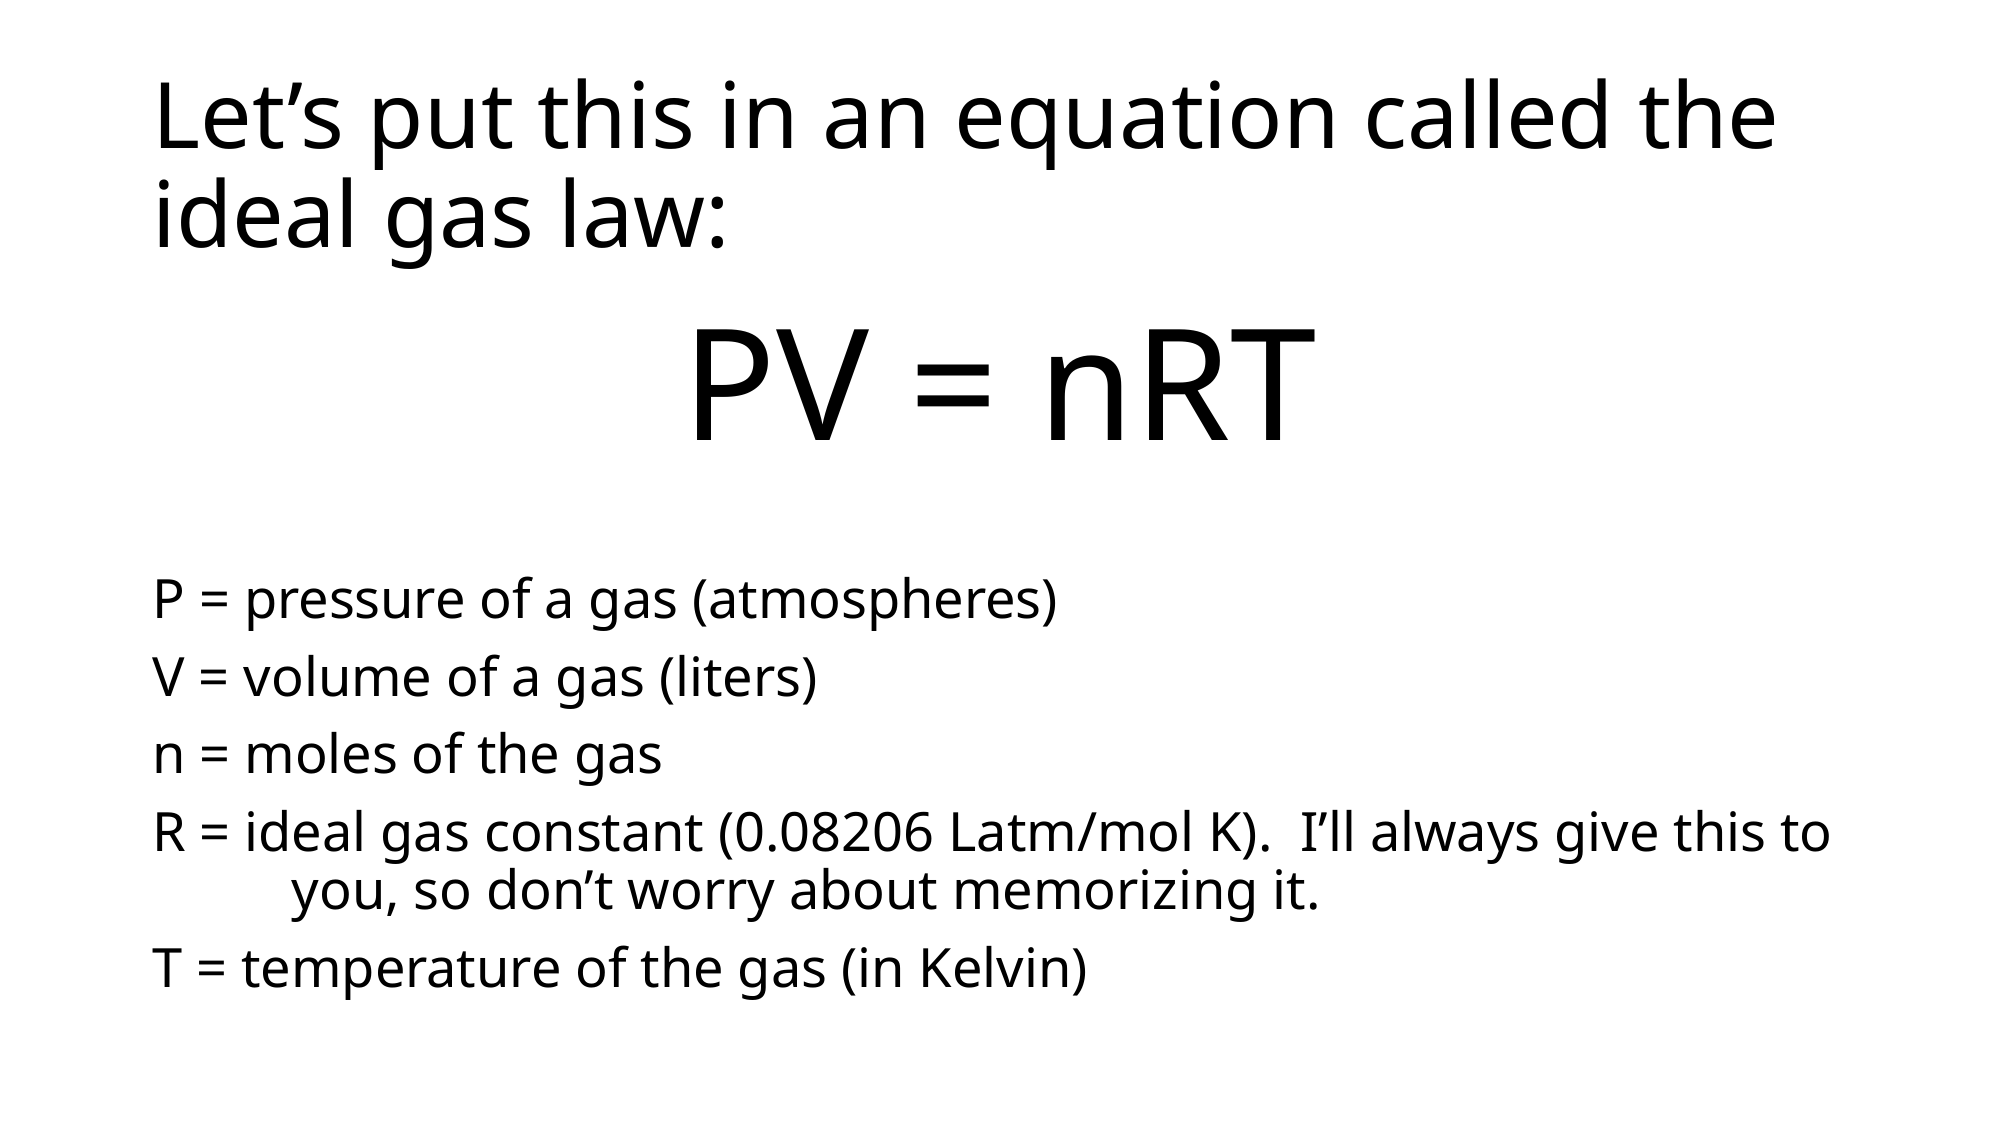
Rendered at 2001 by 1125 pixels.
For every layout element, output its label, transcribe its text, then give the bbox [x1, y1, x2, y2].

title Let’s put this in an equation called the ideal gas law: [137, 59, 1863, 278]
list PV = nRT P = pressure of a gas (atmospheres) V = volume of a gas (liters) n = moles of the gas R = ideal gas constant (0.08206 Latm/mol K). I’ll always give this to you, so don’t worry about memorizing it. T = temperature of the gas (in Kelvin) [137, 299, 1863, 1014]
